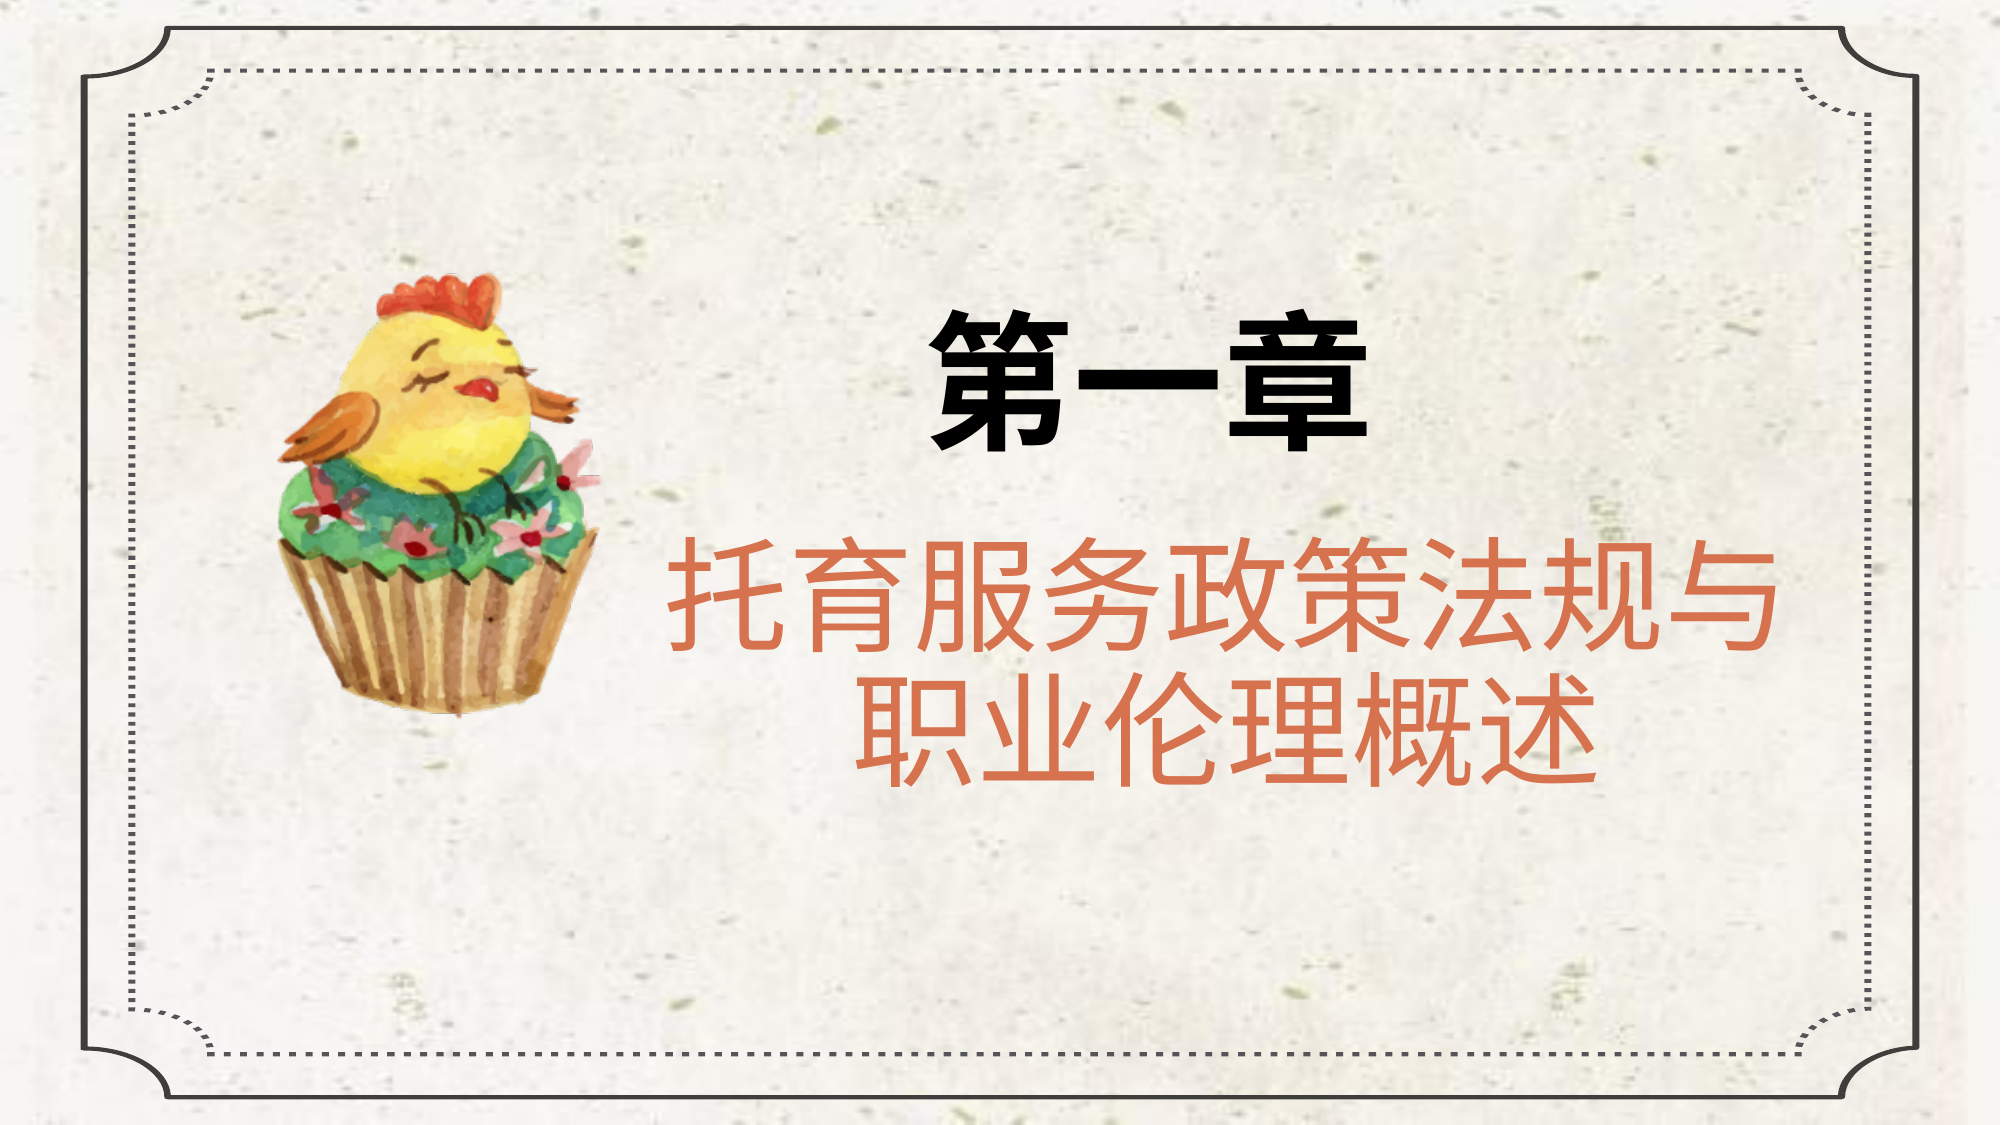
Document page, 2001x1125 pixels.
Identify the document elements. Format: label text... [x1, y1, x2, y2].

title 托育服务政策法规与职业伦理概述 [633, 494, 1820, 845]
text_box 第一章 [908, 281, 1476, 477]
picture [0, 0, 2000, 1125]
